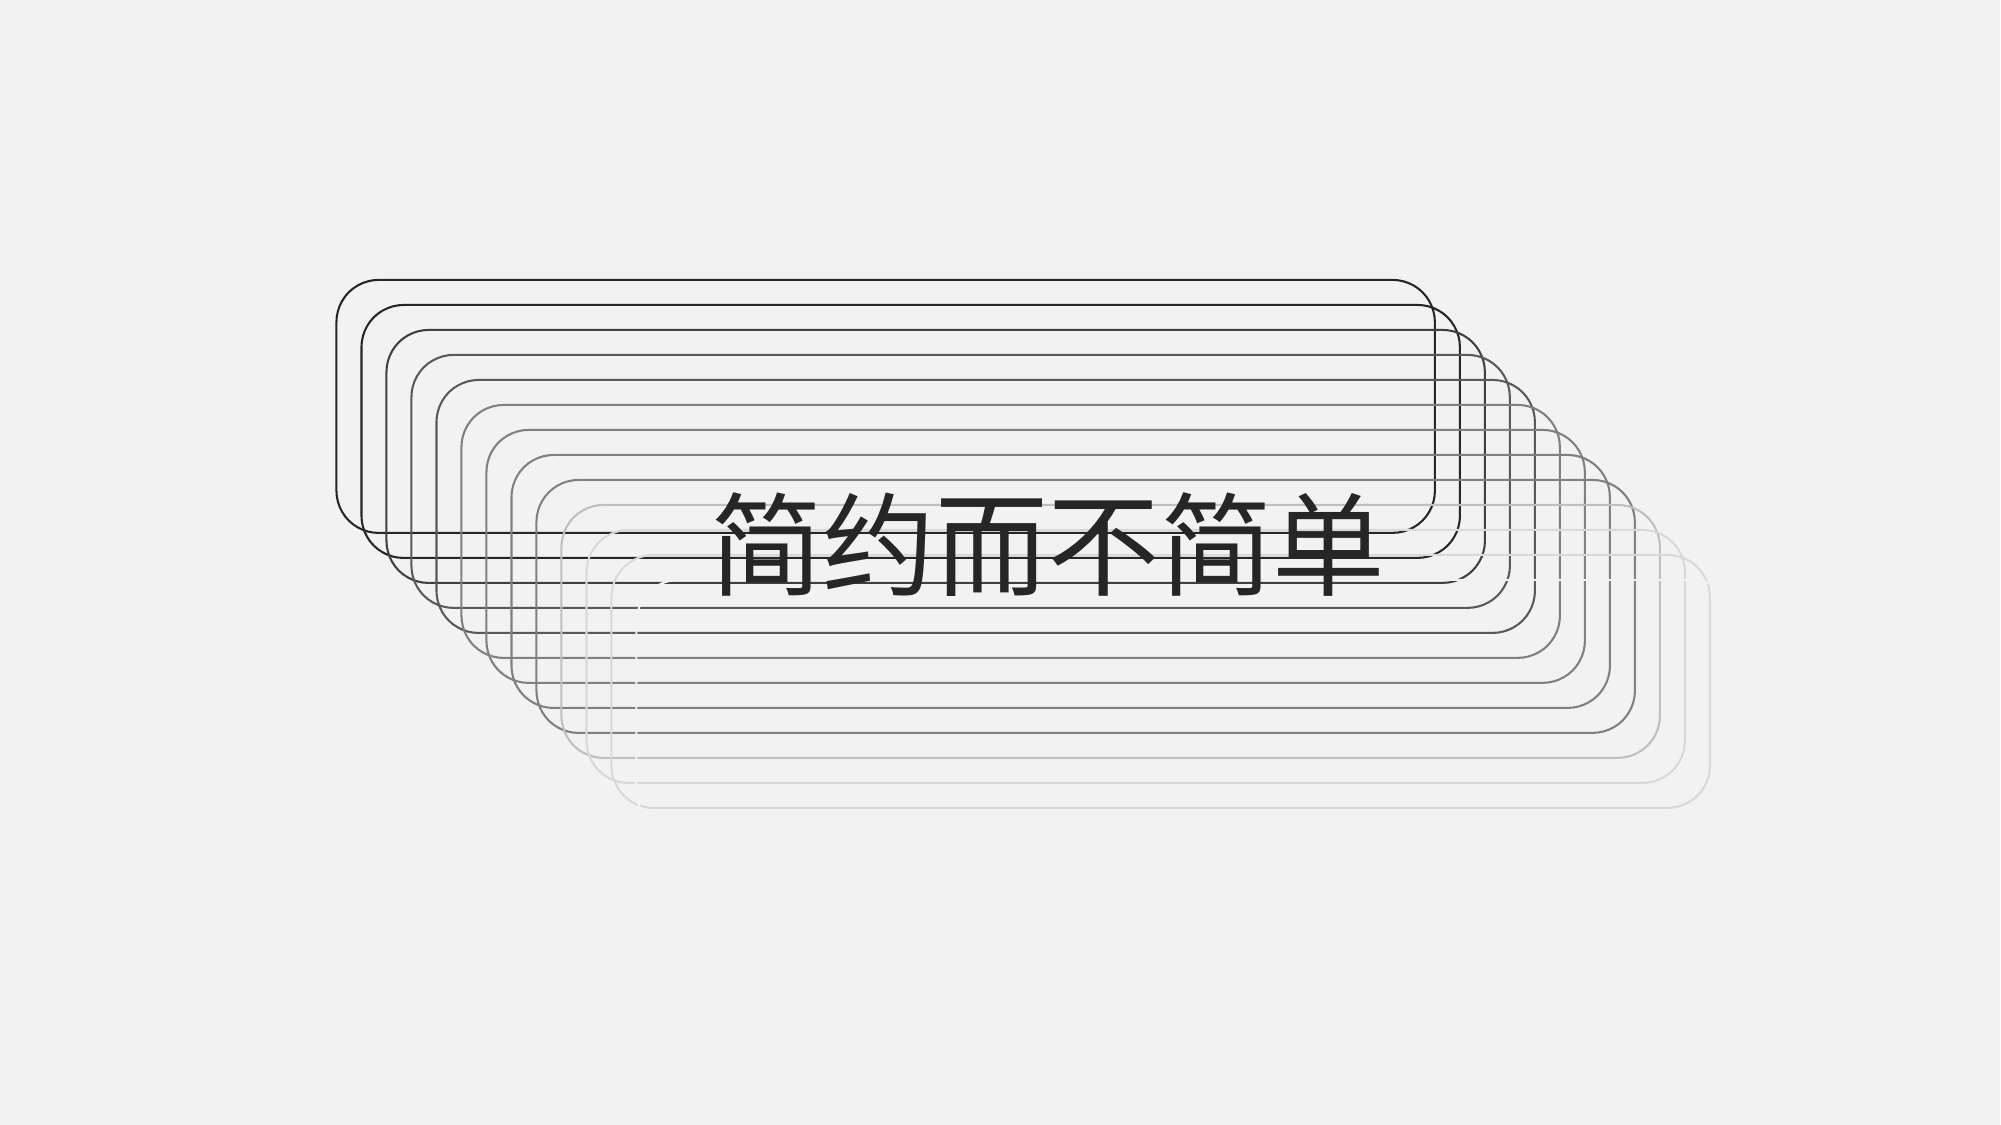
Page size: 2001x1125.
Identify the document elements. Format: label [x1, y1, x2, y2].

text_box [336, 279, 1735, 833]
